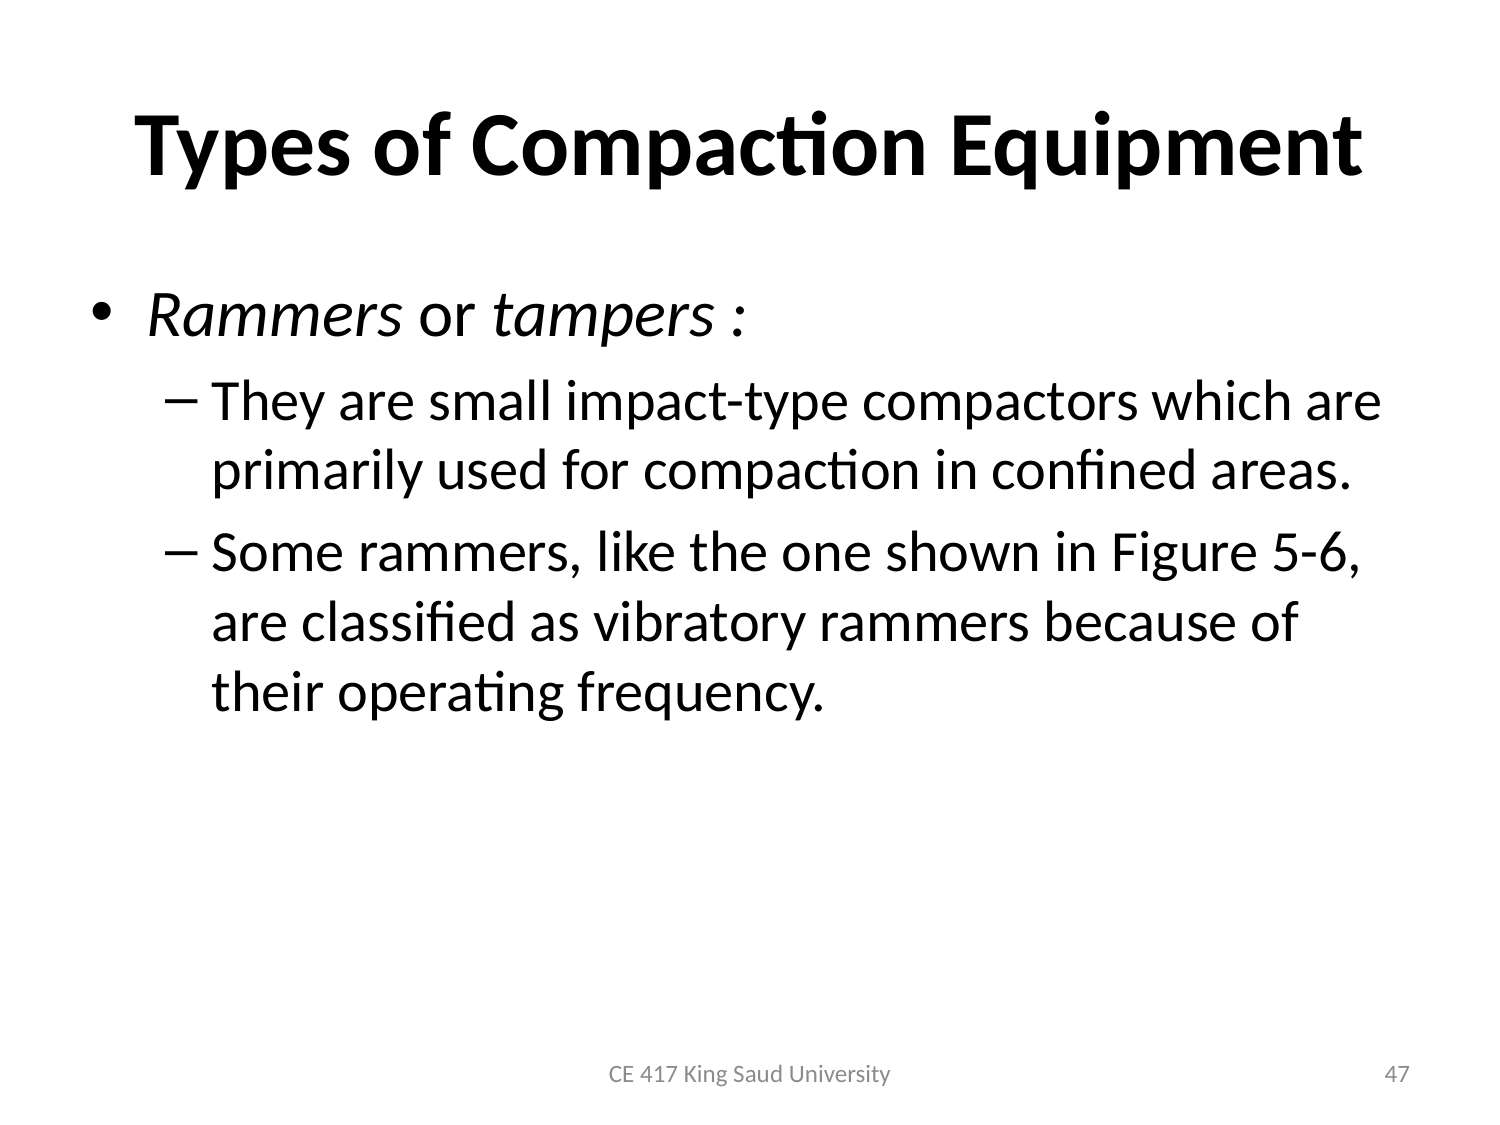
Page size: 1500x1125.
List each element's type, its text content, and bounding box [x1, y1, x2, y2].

list Rammers or tampers : They are small impact-type compactors which are primarily used for compaction in confined areas. Some rammers, like the one shown in Figure 5-6, are classified as vibratory rammers because of their operating frequency. [75, 262, 1425, 1005]
footer CE 417 King Saud University [512, 1042, 988, 1103]
title Types of Compaction Equipment [75, 45, 1425, 233]
slide_number 47 [1074, 1042, 1425, 1103]
